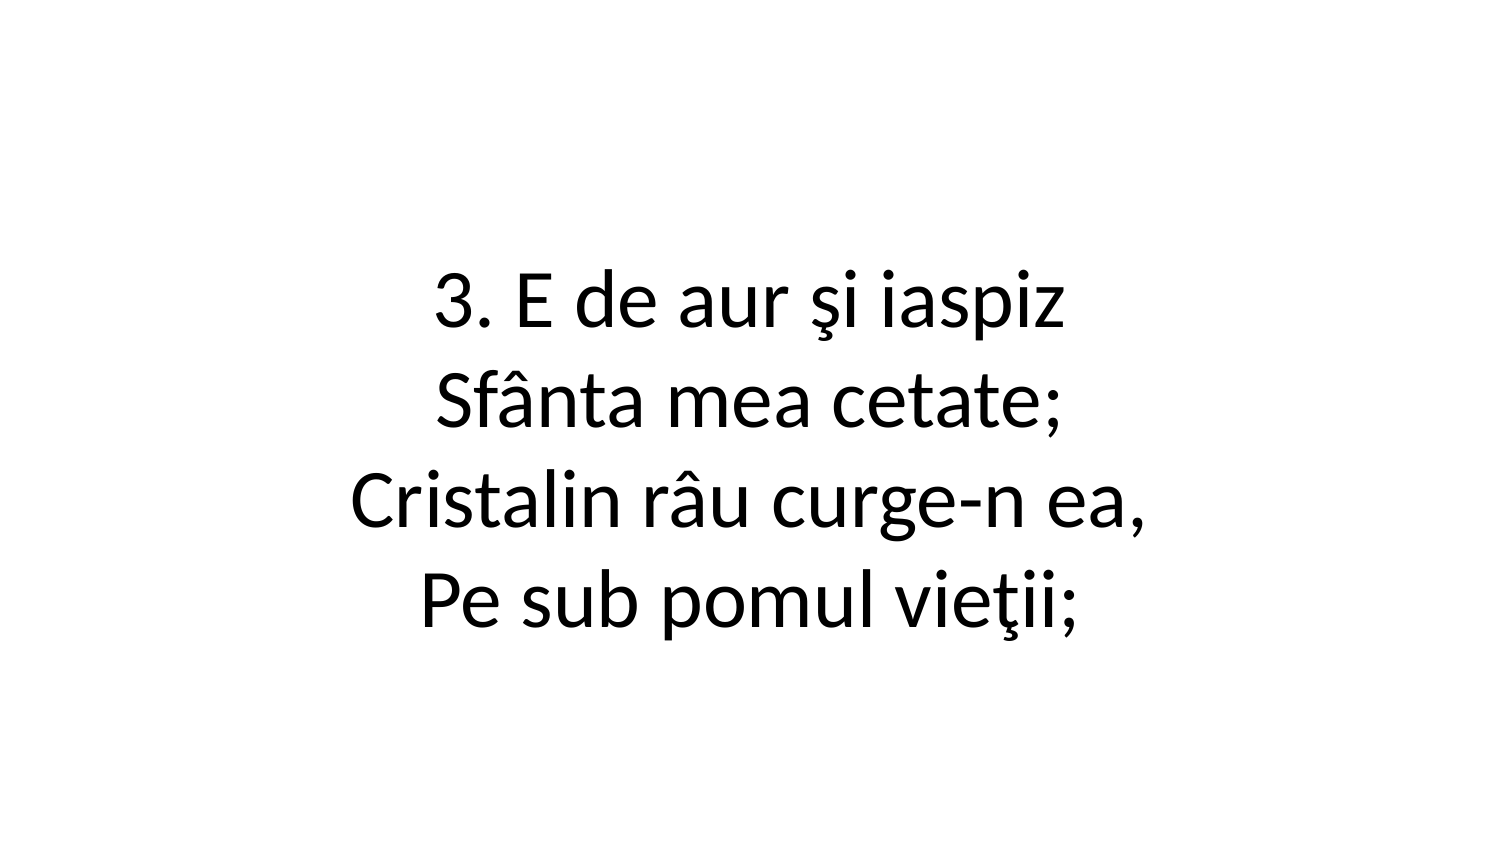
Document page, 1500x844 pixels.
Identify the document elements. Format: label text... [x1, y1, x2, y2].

text_box 3. E de aur şi iaspiz Sfânta mea cetate; Cristalin râu curge-n ea, Pe sub pomul vieţii; [335, 192, 1165, 652]
